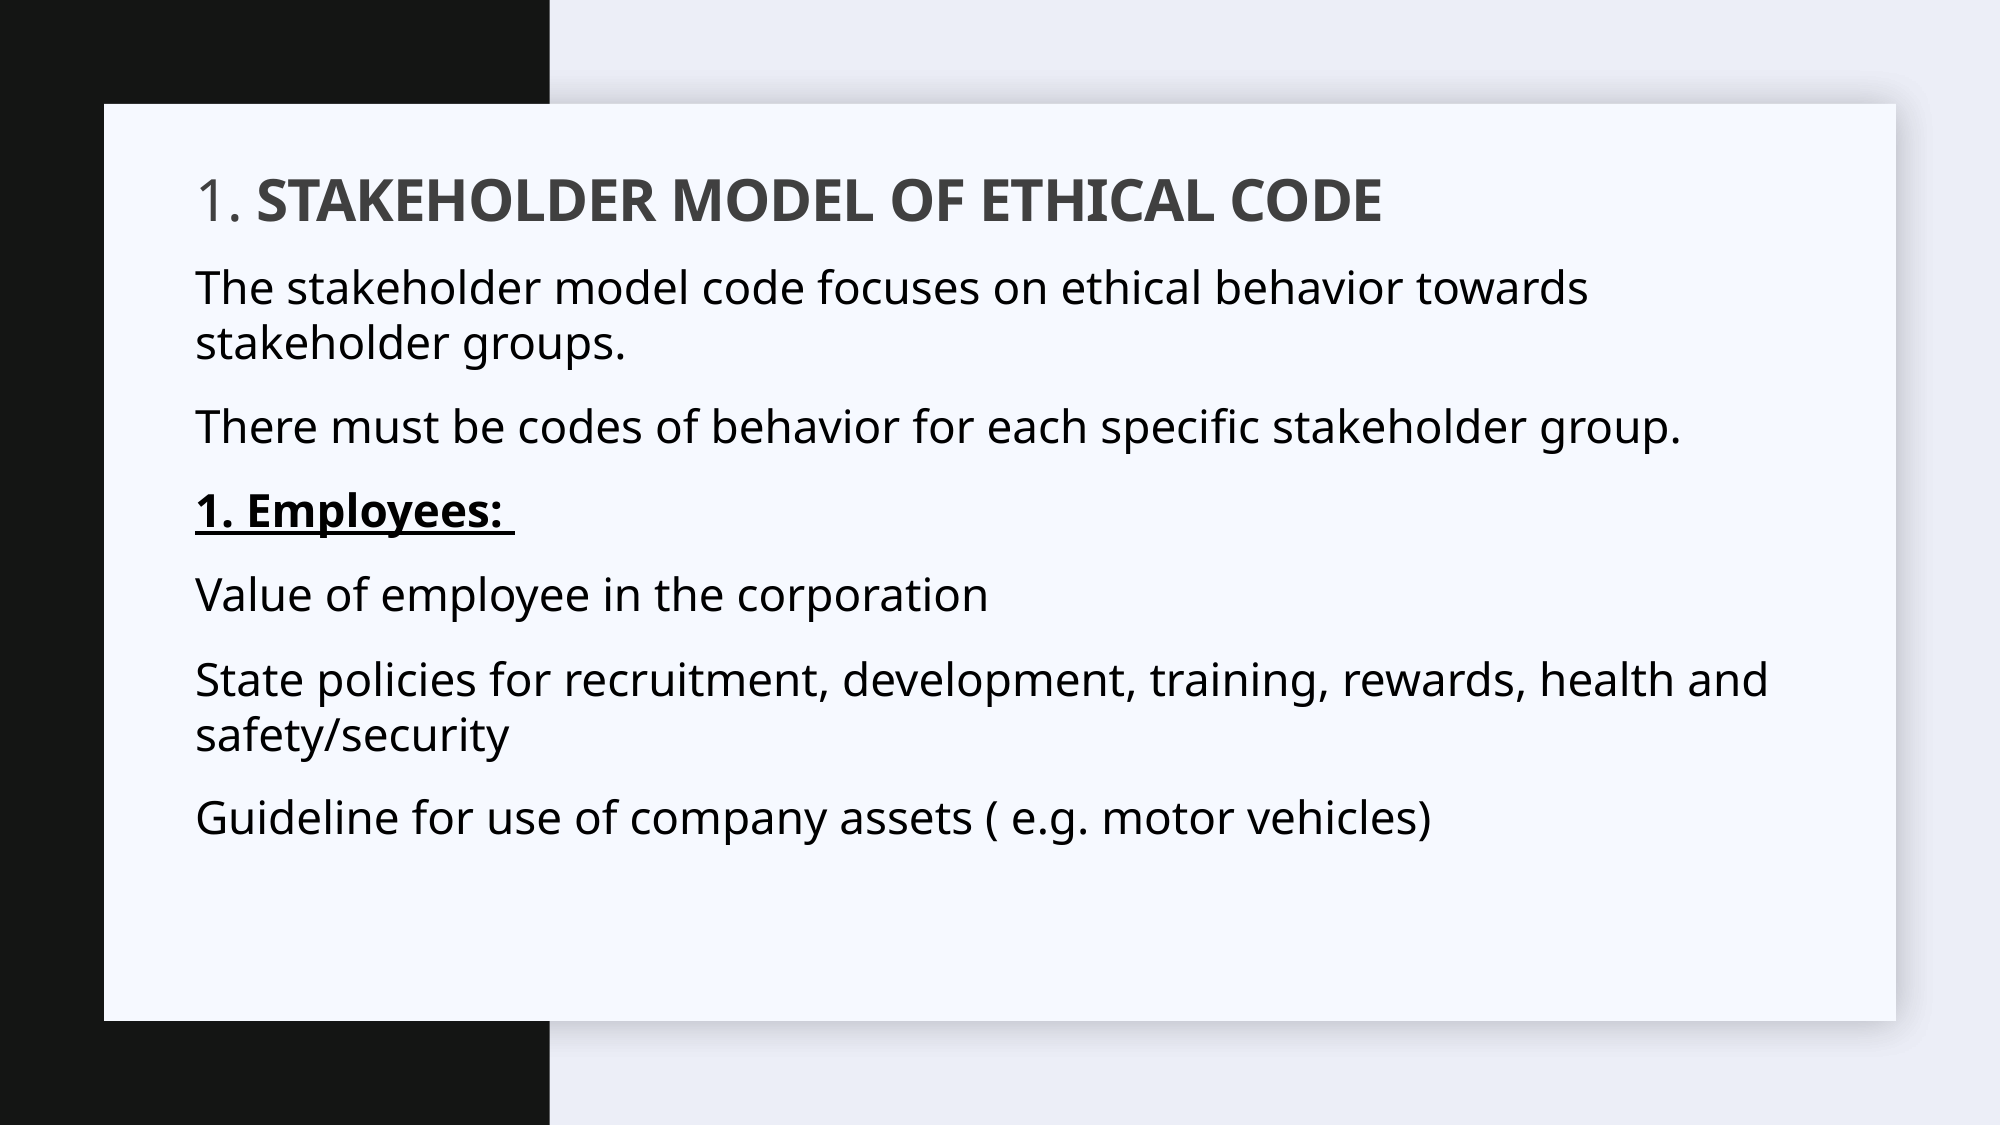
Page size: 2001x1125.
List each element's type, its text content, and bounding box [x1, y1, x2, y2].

list The stakeholder model code focuses on ethical behavior towards stakeholder groups. There must be codes of behavior for each speciﬁc stakeholder group. 1. Employees: Value of employee in the corporation State policies for recruitment, development, training, rewards, health and safety/security Guideline for use of company assets ( e.g. motor vehicles) [180, 251, 1830, 963]
title 1. Stakeholder model of ethical code [180, 154, 1830, 251]
